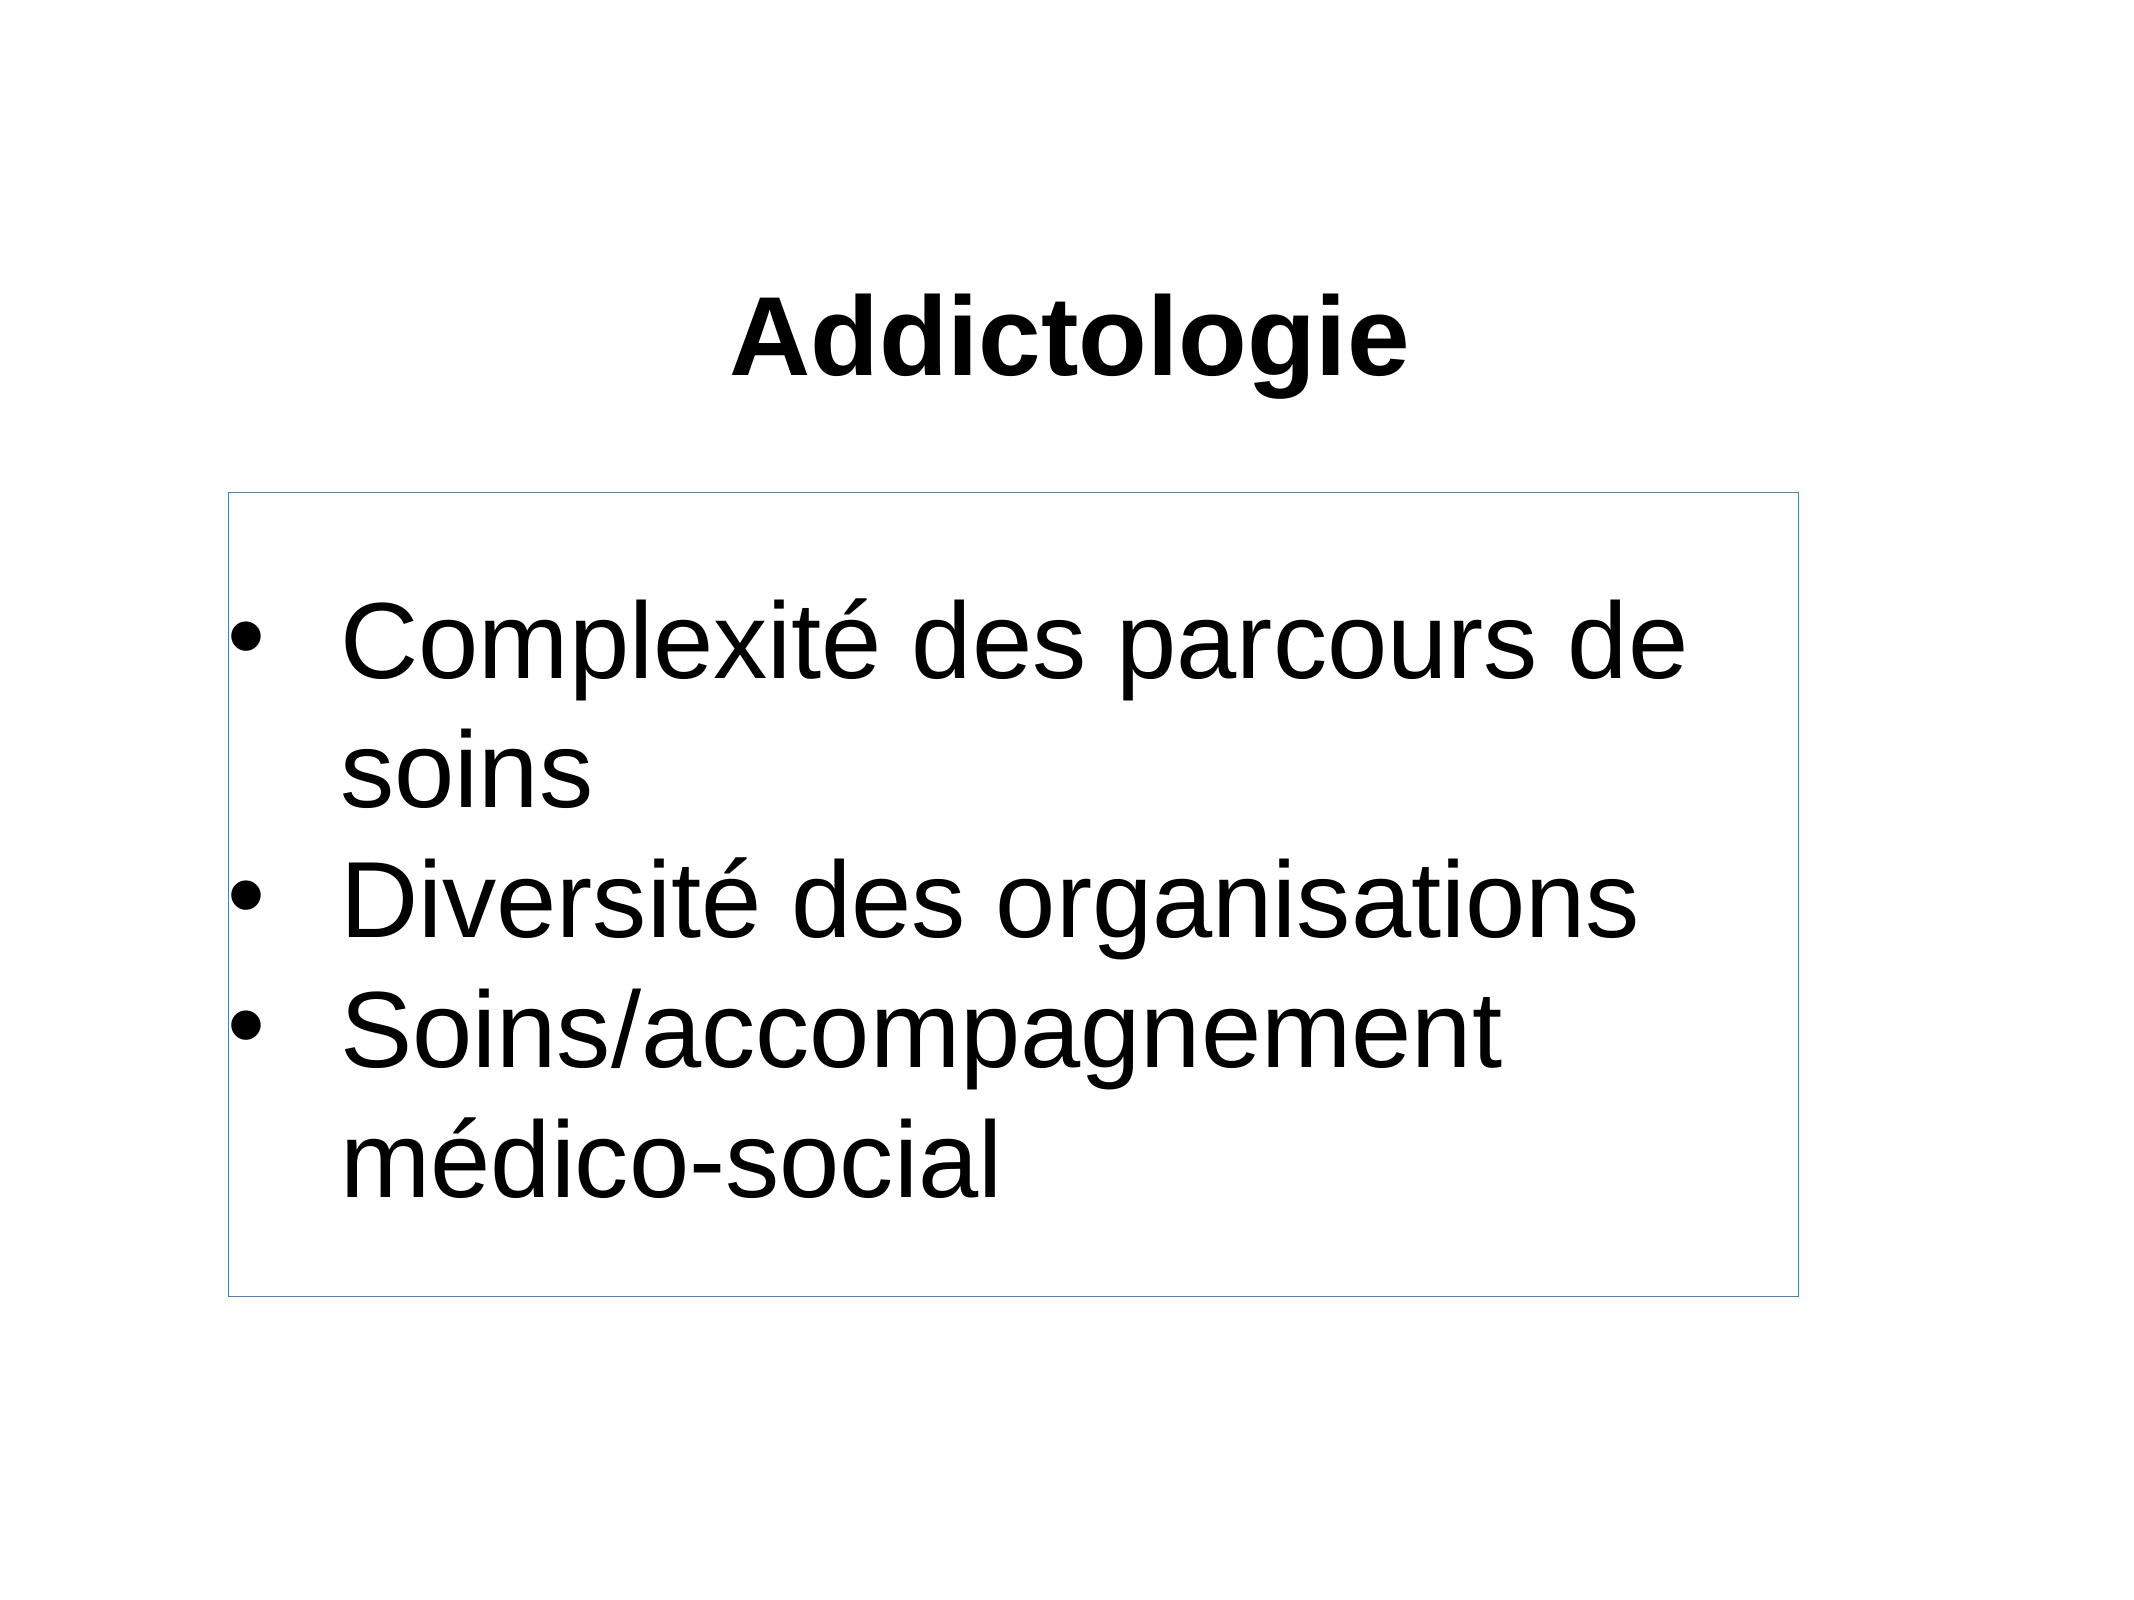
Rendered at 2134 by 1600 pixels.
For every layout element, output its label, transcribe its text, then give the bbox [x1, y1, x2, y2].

subtitle Complexité des parcours de soins Diversité des organisations Soins/accompagnement médico-social [228, 492, 1799, 1297]
title Addictologie [109, 197, 2030, 465]
